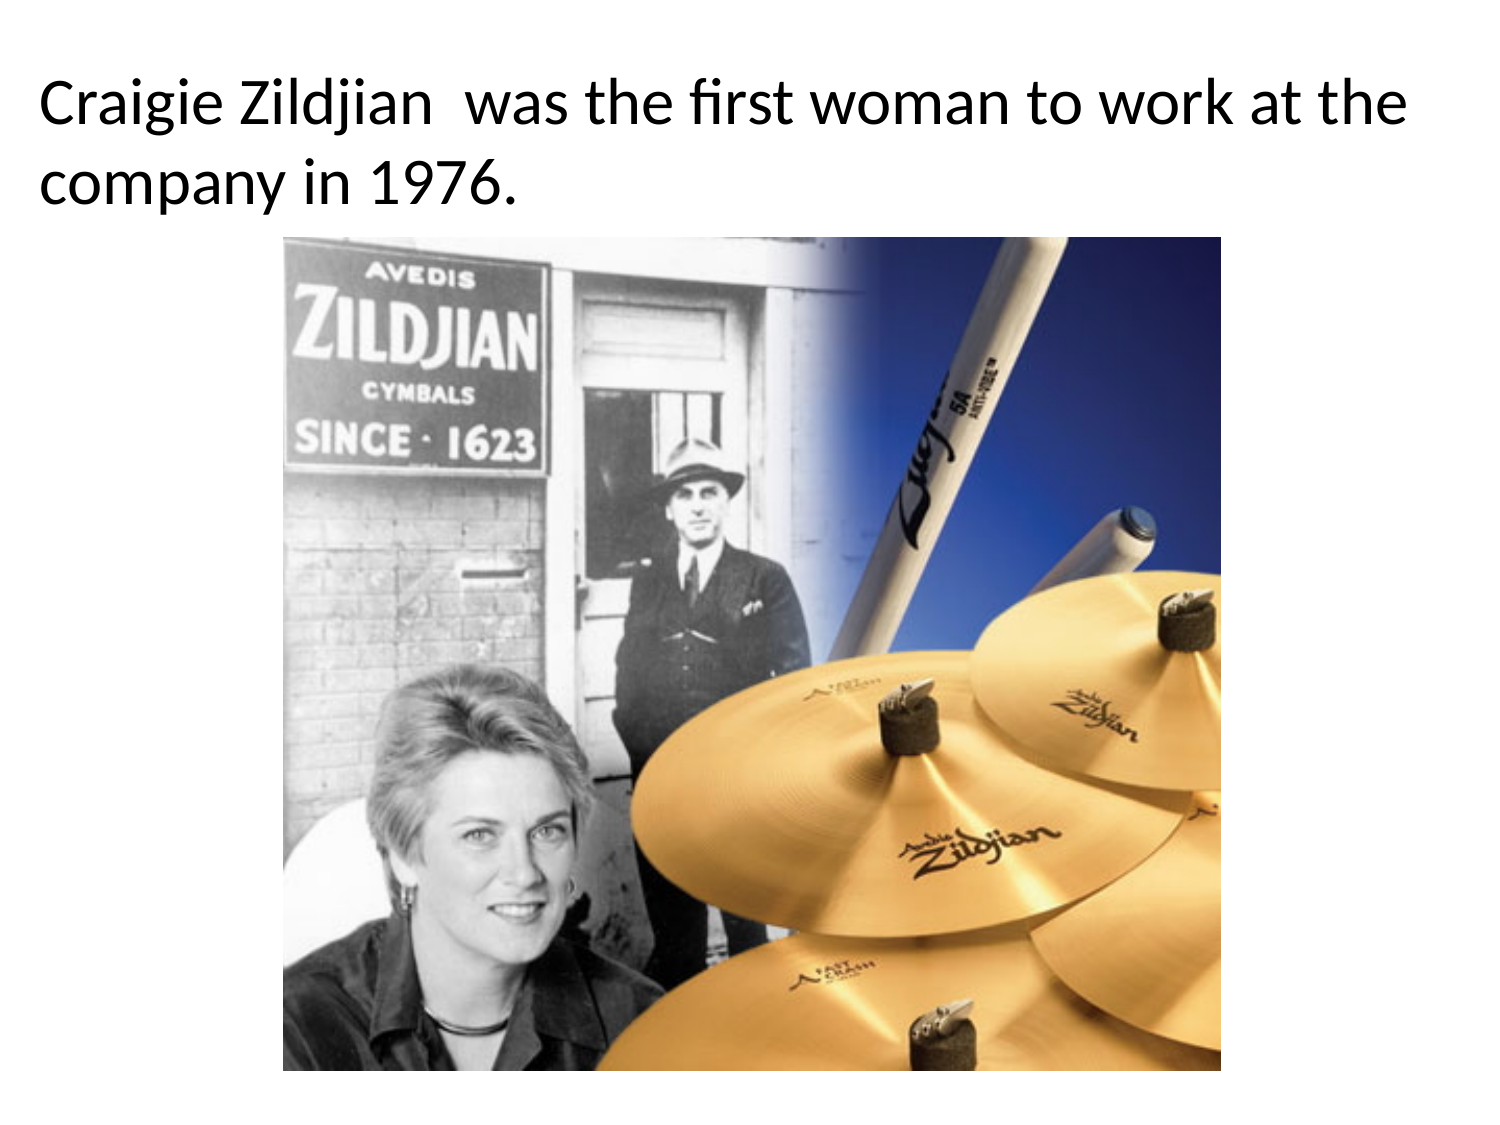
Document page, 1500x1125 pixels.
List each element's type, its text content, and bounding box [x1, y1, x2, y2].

list Craigie Zildjian was the first woman to work at the company in 1976. [24, 50, 1463, 1100]
picture [283, 237, 1222, 1072]
